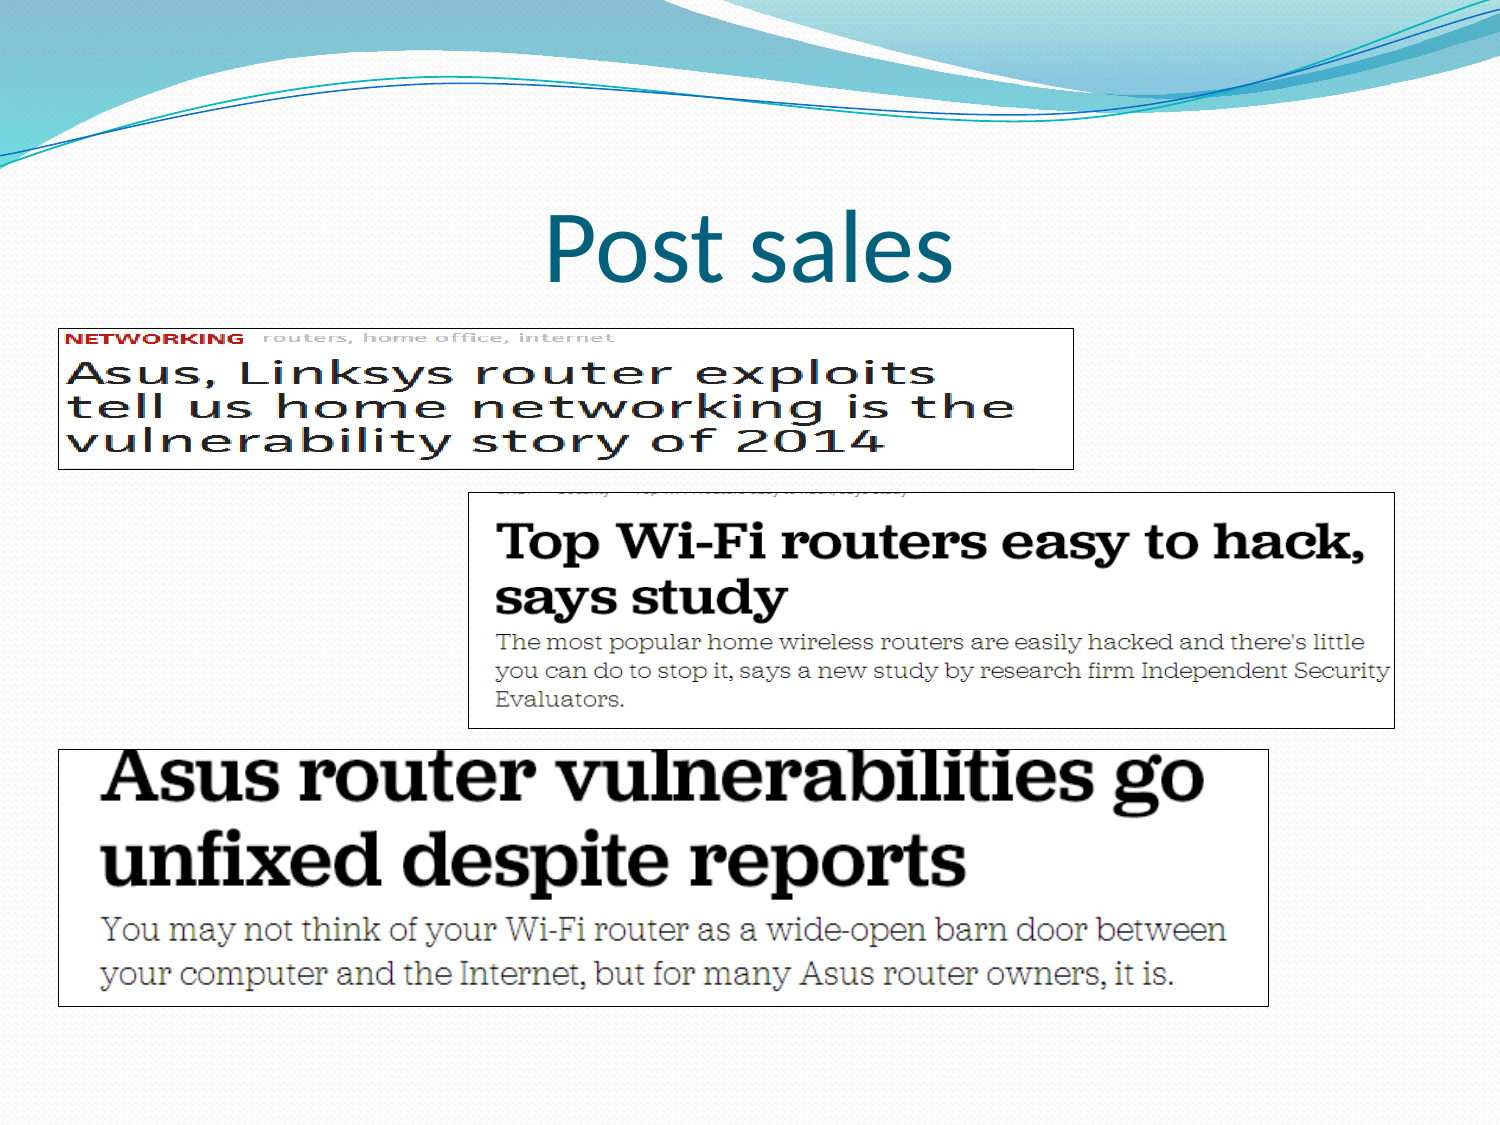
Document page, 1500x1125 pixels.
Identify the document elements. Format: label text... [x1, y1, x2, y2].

picture [468, 491, 1395, 728]
title Post sales [75, 115, 1425, 303]
picture [58, 327, 1073, 469]
picture [58, 749, 1269, 1007]
